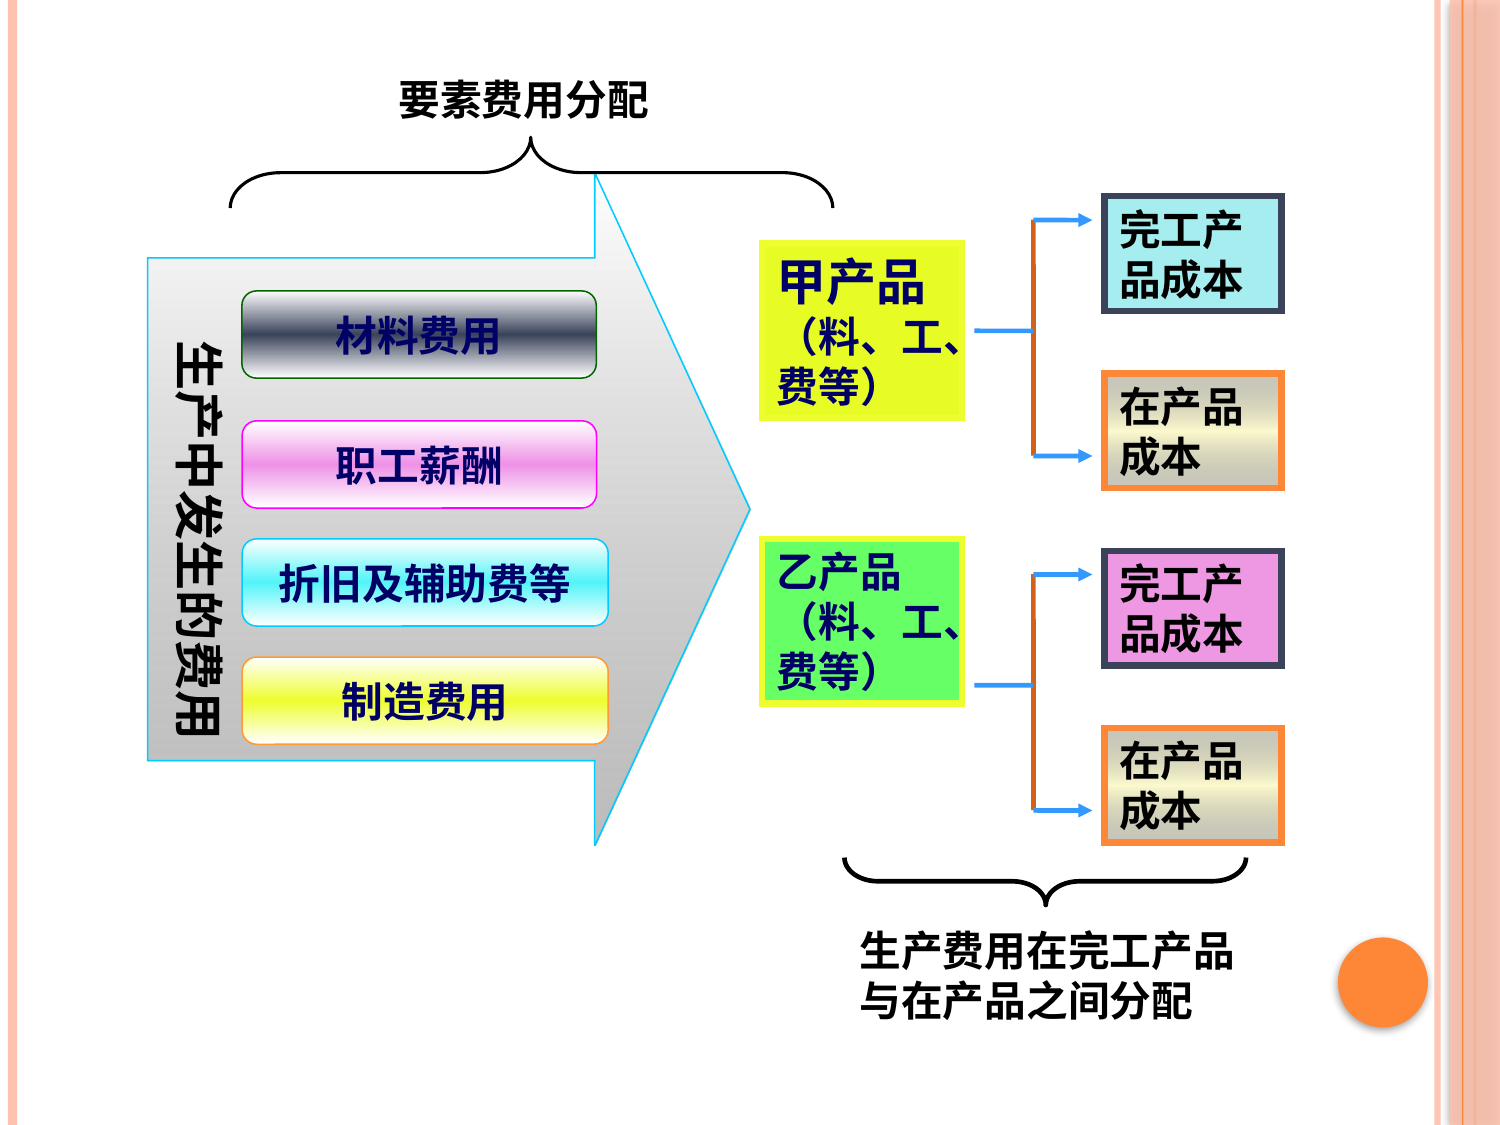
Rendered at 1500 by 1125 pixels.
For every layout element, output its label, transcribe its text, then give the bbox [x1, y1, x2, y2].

text_box [844, 857, 1246, 906]
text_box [973, 195, 1282, 496]
text_box [502, 137, 559, 169]
text_box [753, 172, 833, 209]
text_box 甲产品（料、工、费等） [761, 243, 963, 419]
text_box 生产费用在完工产品与在产品之间分配 [844, 916, 1270, 1032]
text_box 乙产品 （料、工、费等） [761, 538, 963, 704]
text_box 要素费用分配 [383, 66, 810, 132]
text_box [973, 550, 1282, 850]
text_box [147, 172, 751, 847]
